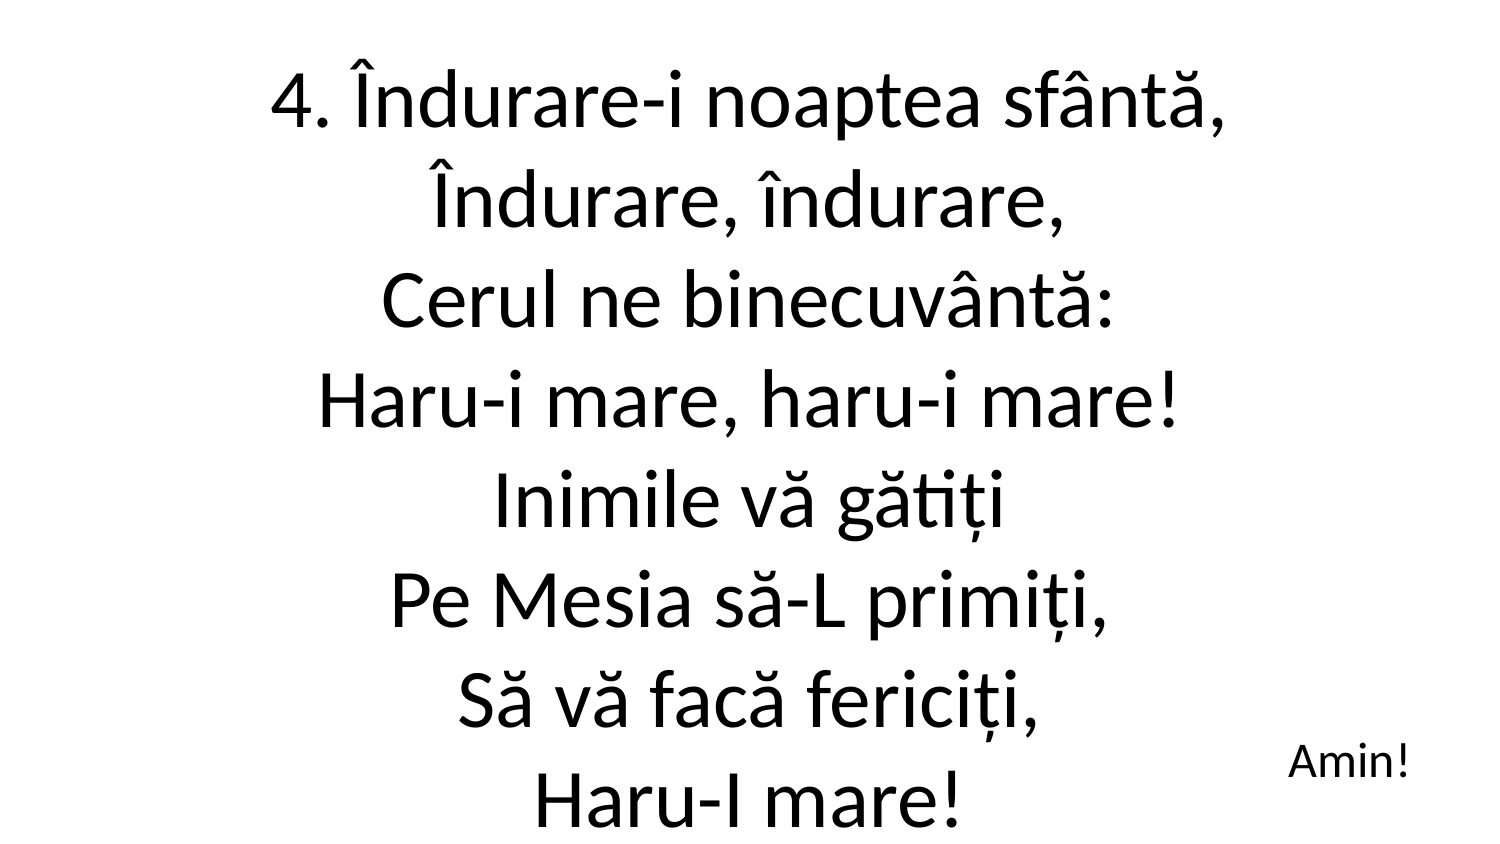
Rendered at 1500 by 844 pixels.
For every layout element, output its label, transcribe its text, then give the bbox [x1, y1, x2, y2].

text_box 4. Îndurare-i noaptea sfântă, Îndurare, îndurare, Cerul ne binecuvântă: Haru-i mare, haru-i mare! Inimile vă gătiți Pe Mesia să-L primiți, Să vă facă fericiți, Haru-I mare! [255, 0, 1245, 844]
text_box Amin! [1273, 674, 1427, 795]
